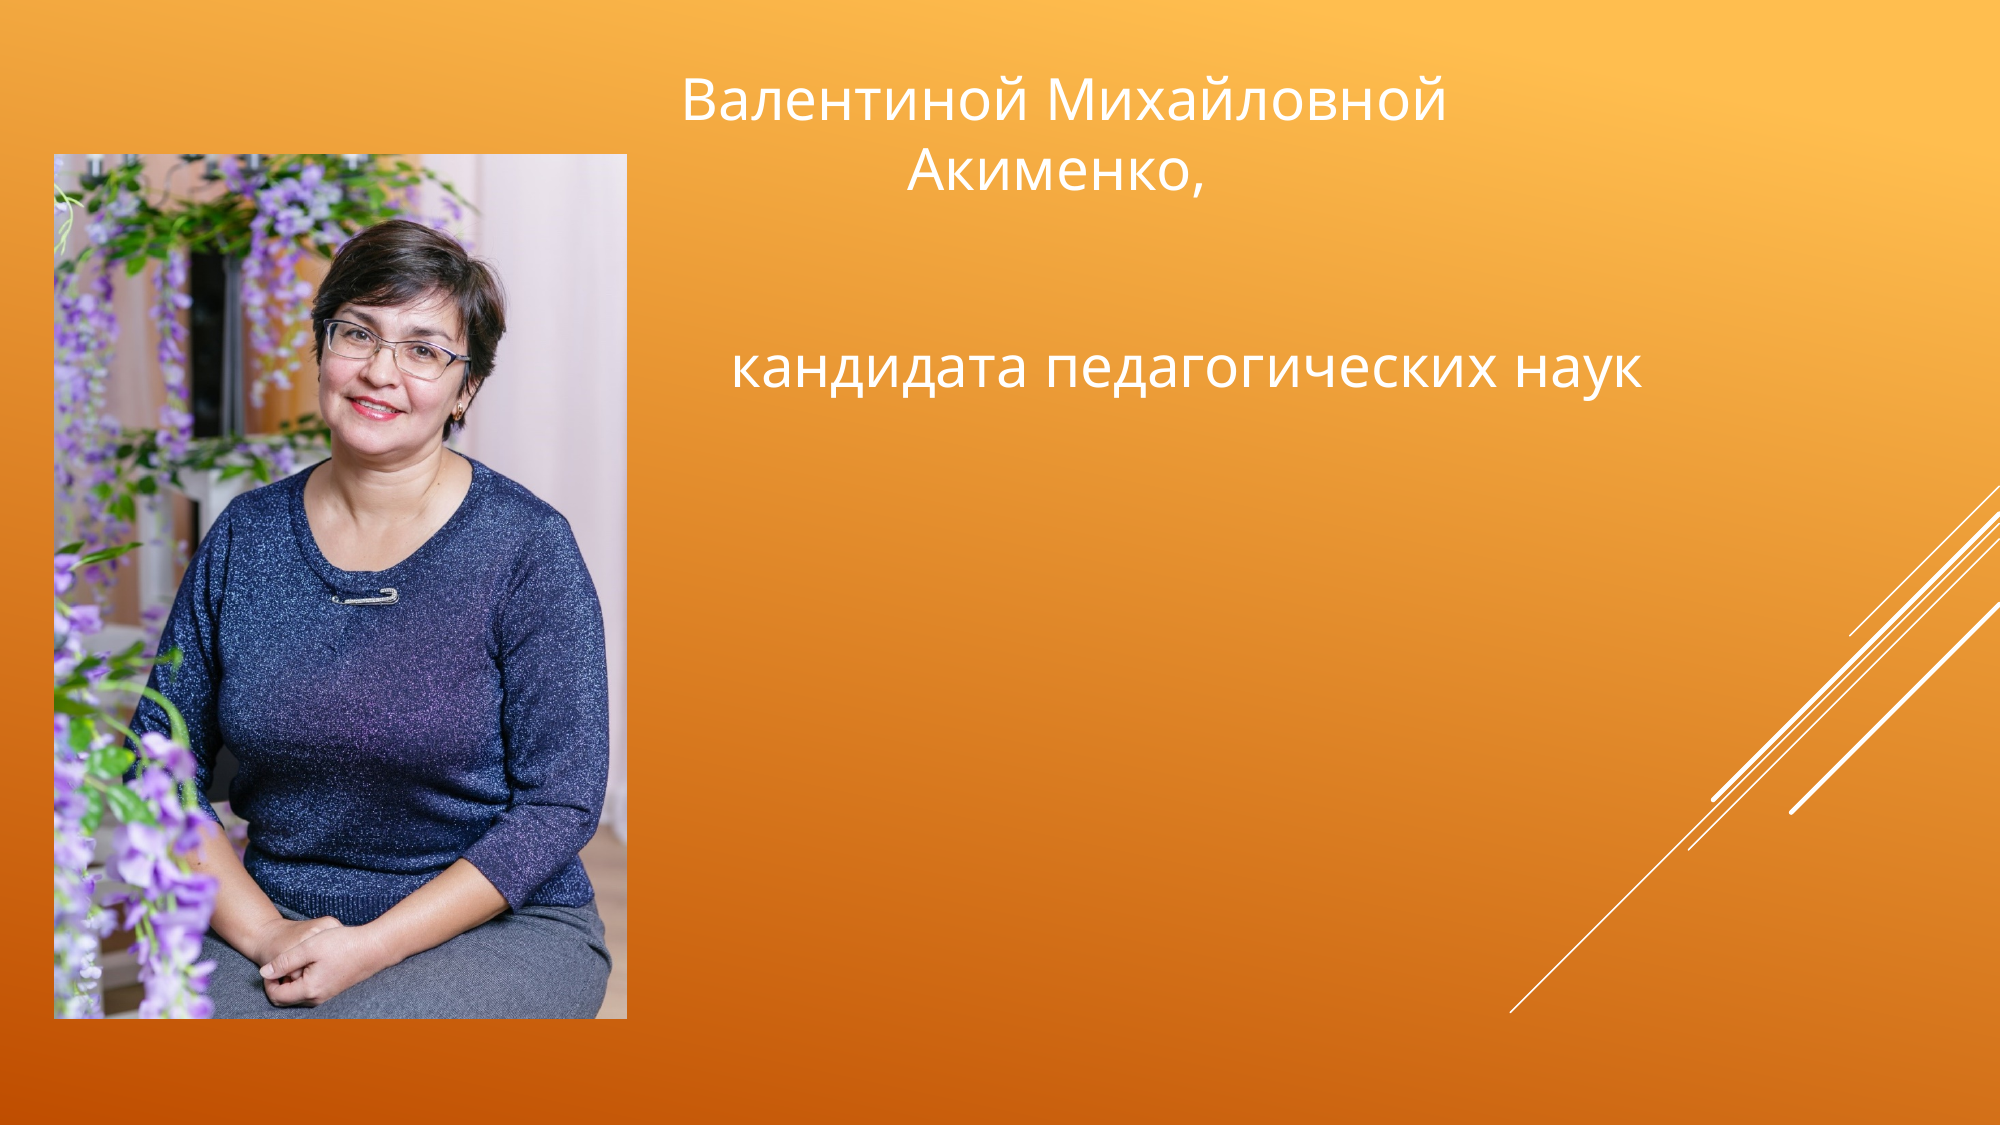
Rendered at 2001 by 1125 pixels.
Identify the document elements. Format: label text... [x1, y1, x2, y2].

text_box Валентиной Михайловной Акименко, [538, 54, 1591, 210]
text_box кандидата педагогических наук [715, 321, 1674, 407]
picture [53, 154, 627, 1019]
